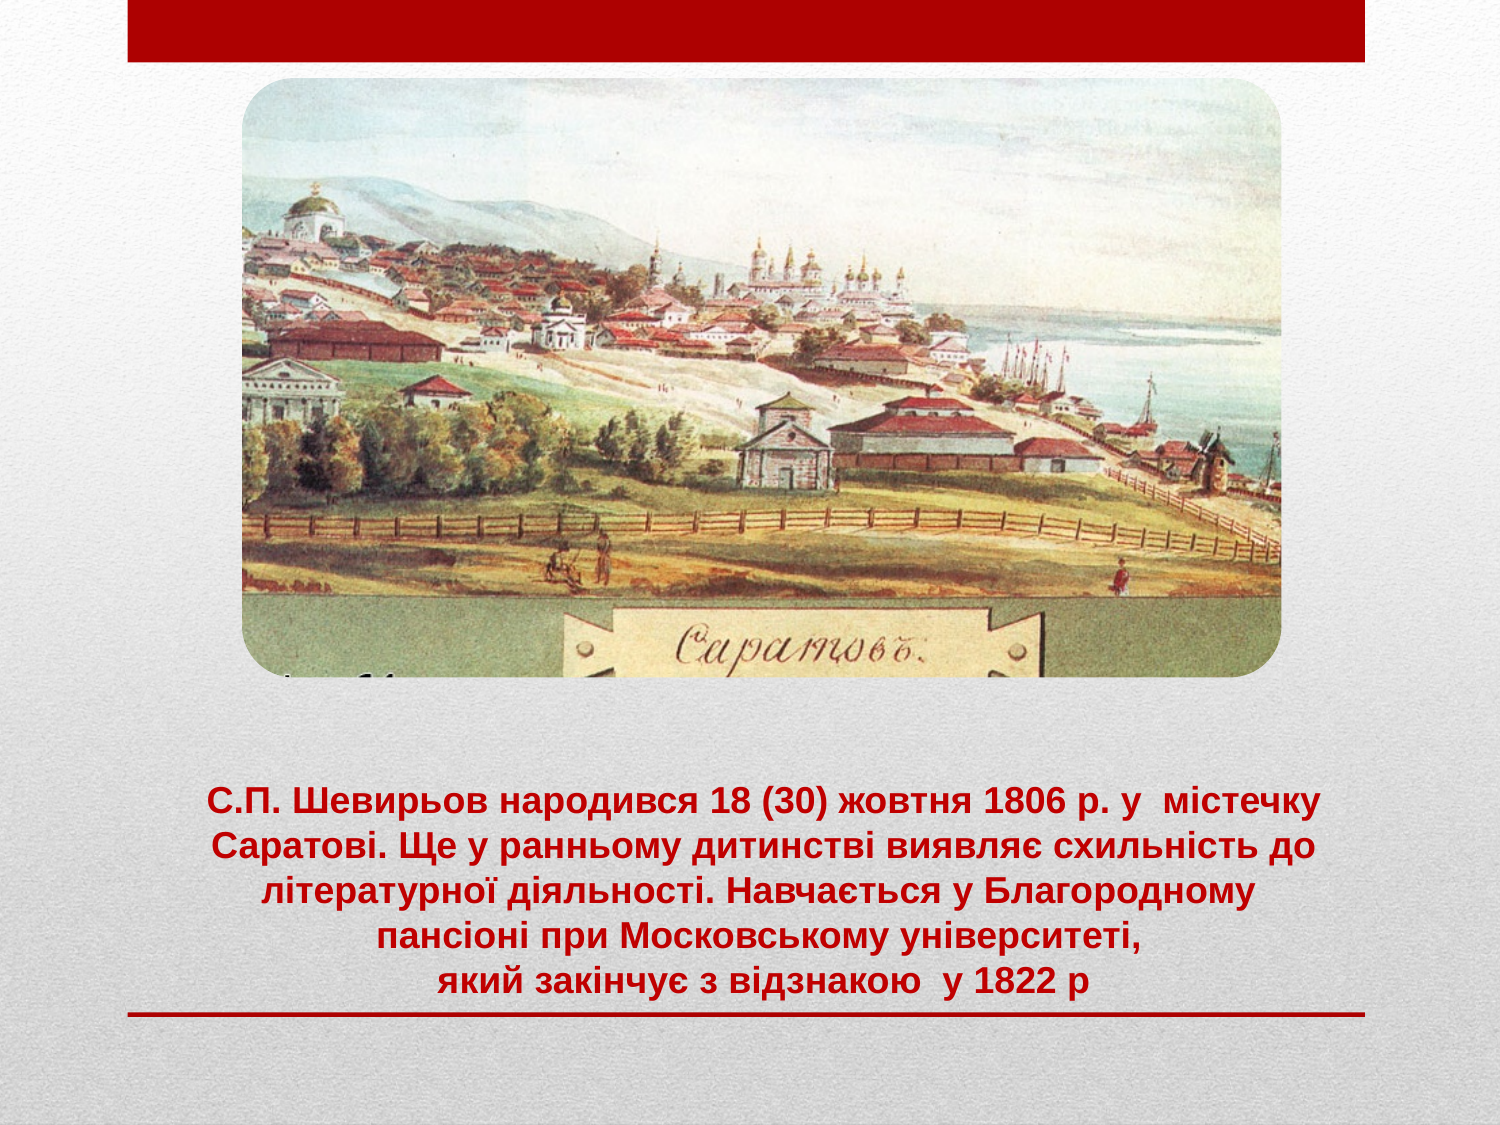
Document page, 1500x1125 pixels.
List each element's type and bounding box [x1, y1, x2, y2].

text_box [163, 77, 1365, 1013]
